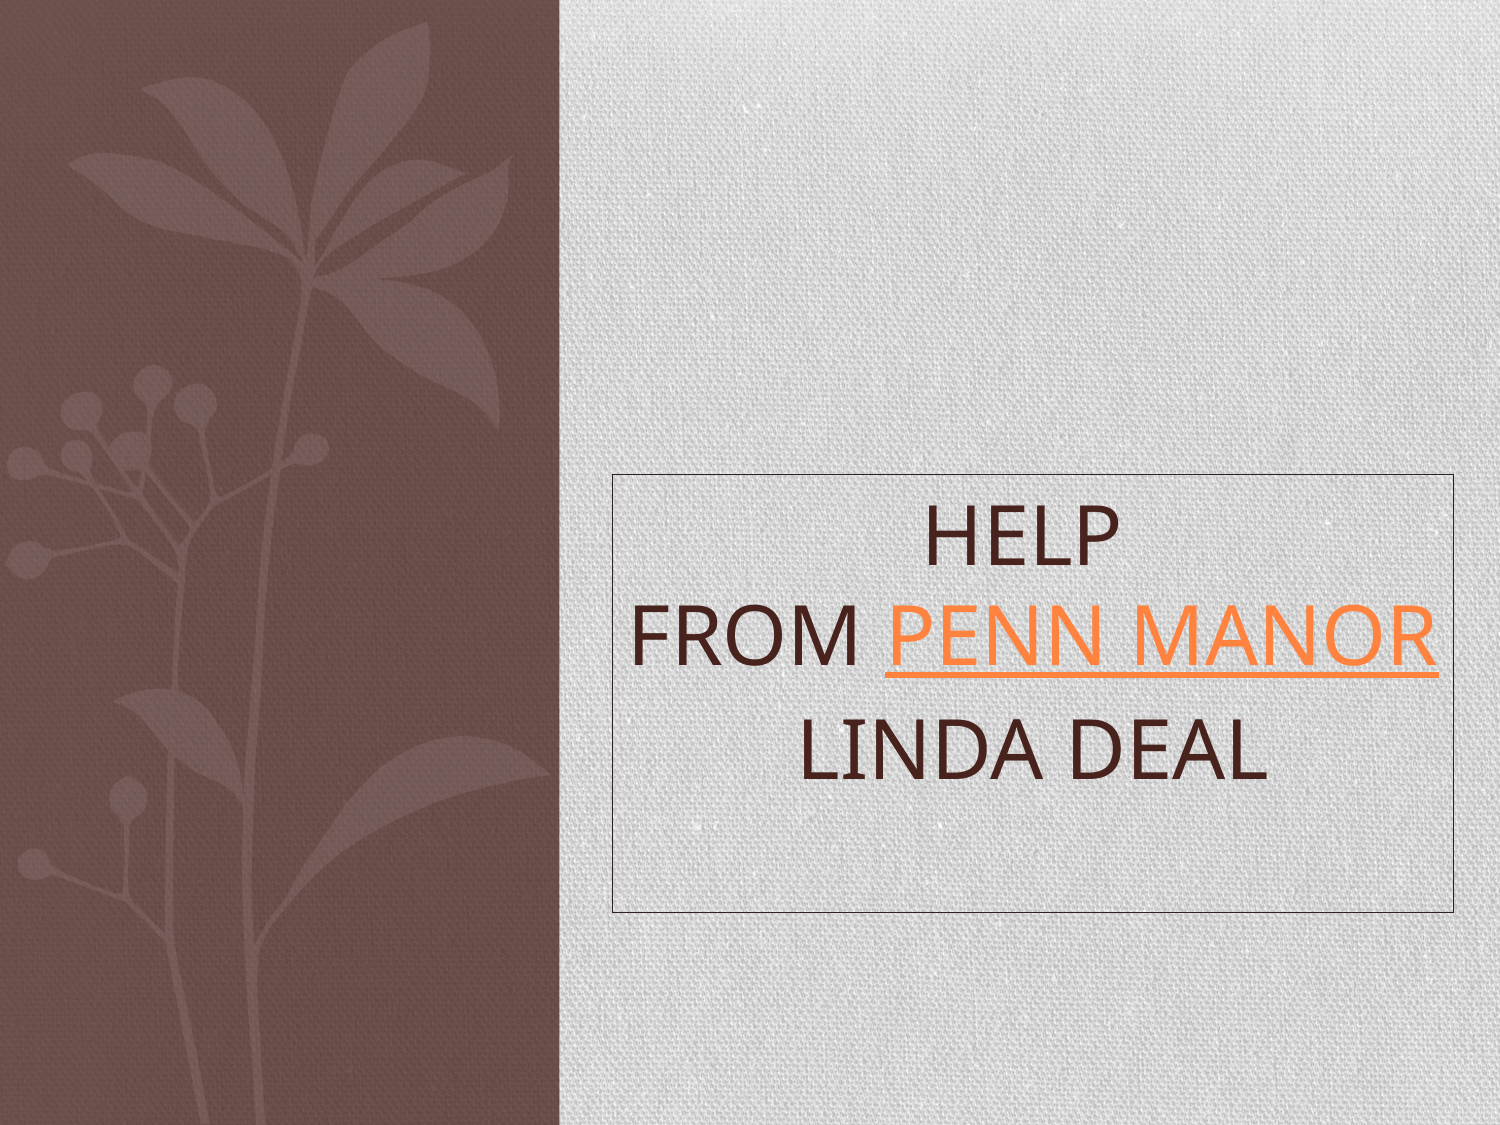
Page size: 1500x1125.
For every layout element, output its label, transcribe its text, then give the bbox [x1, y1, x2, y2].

title Help from Penn Manor Linda Deal [612, 474, 1454, 913]
